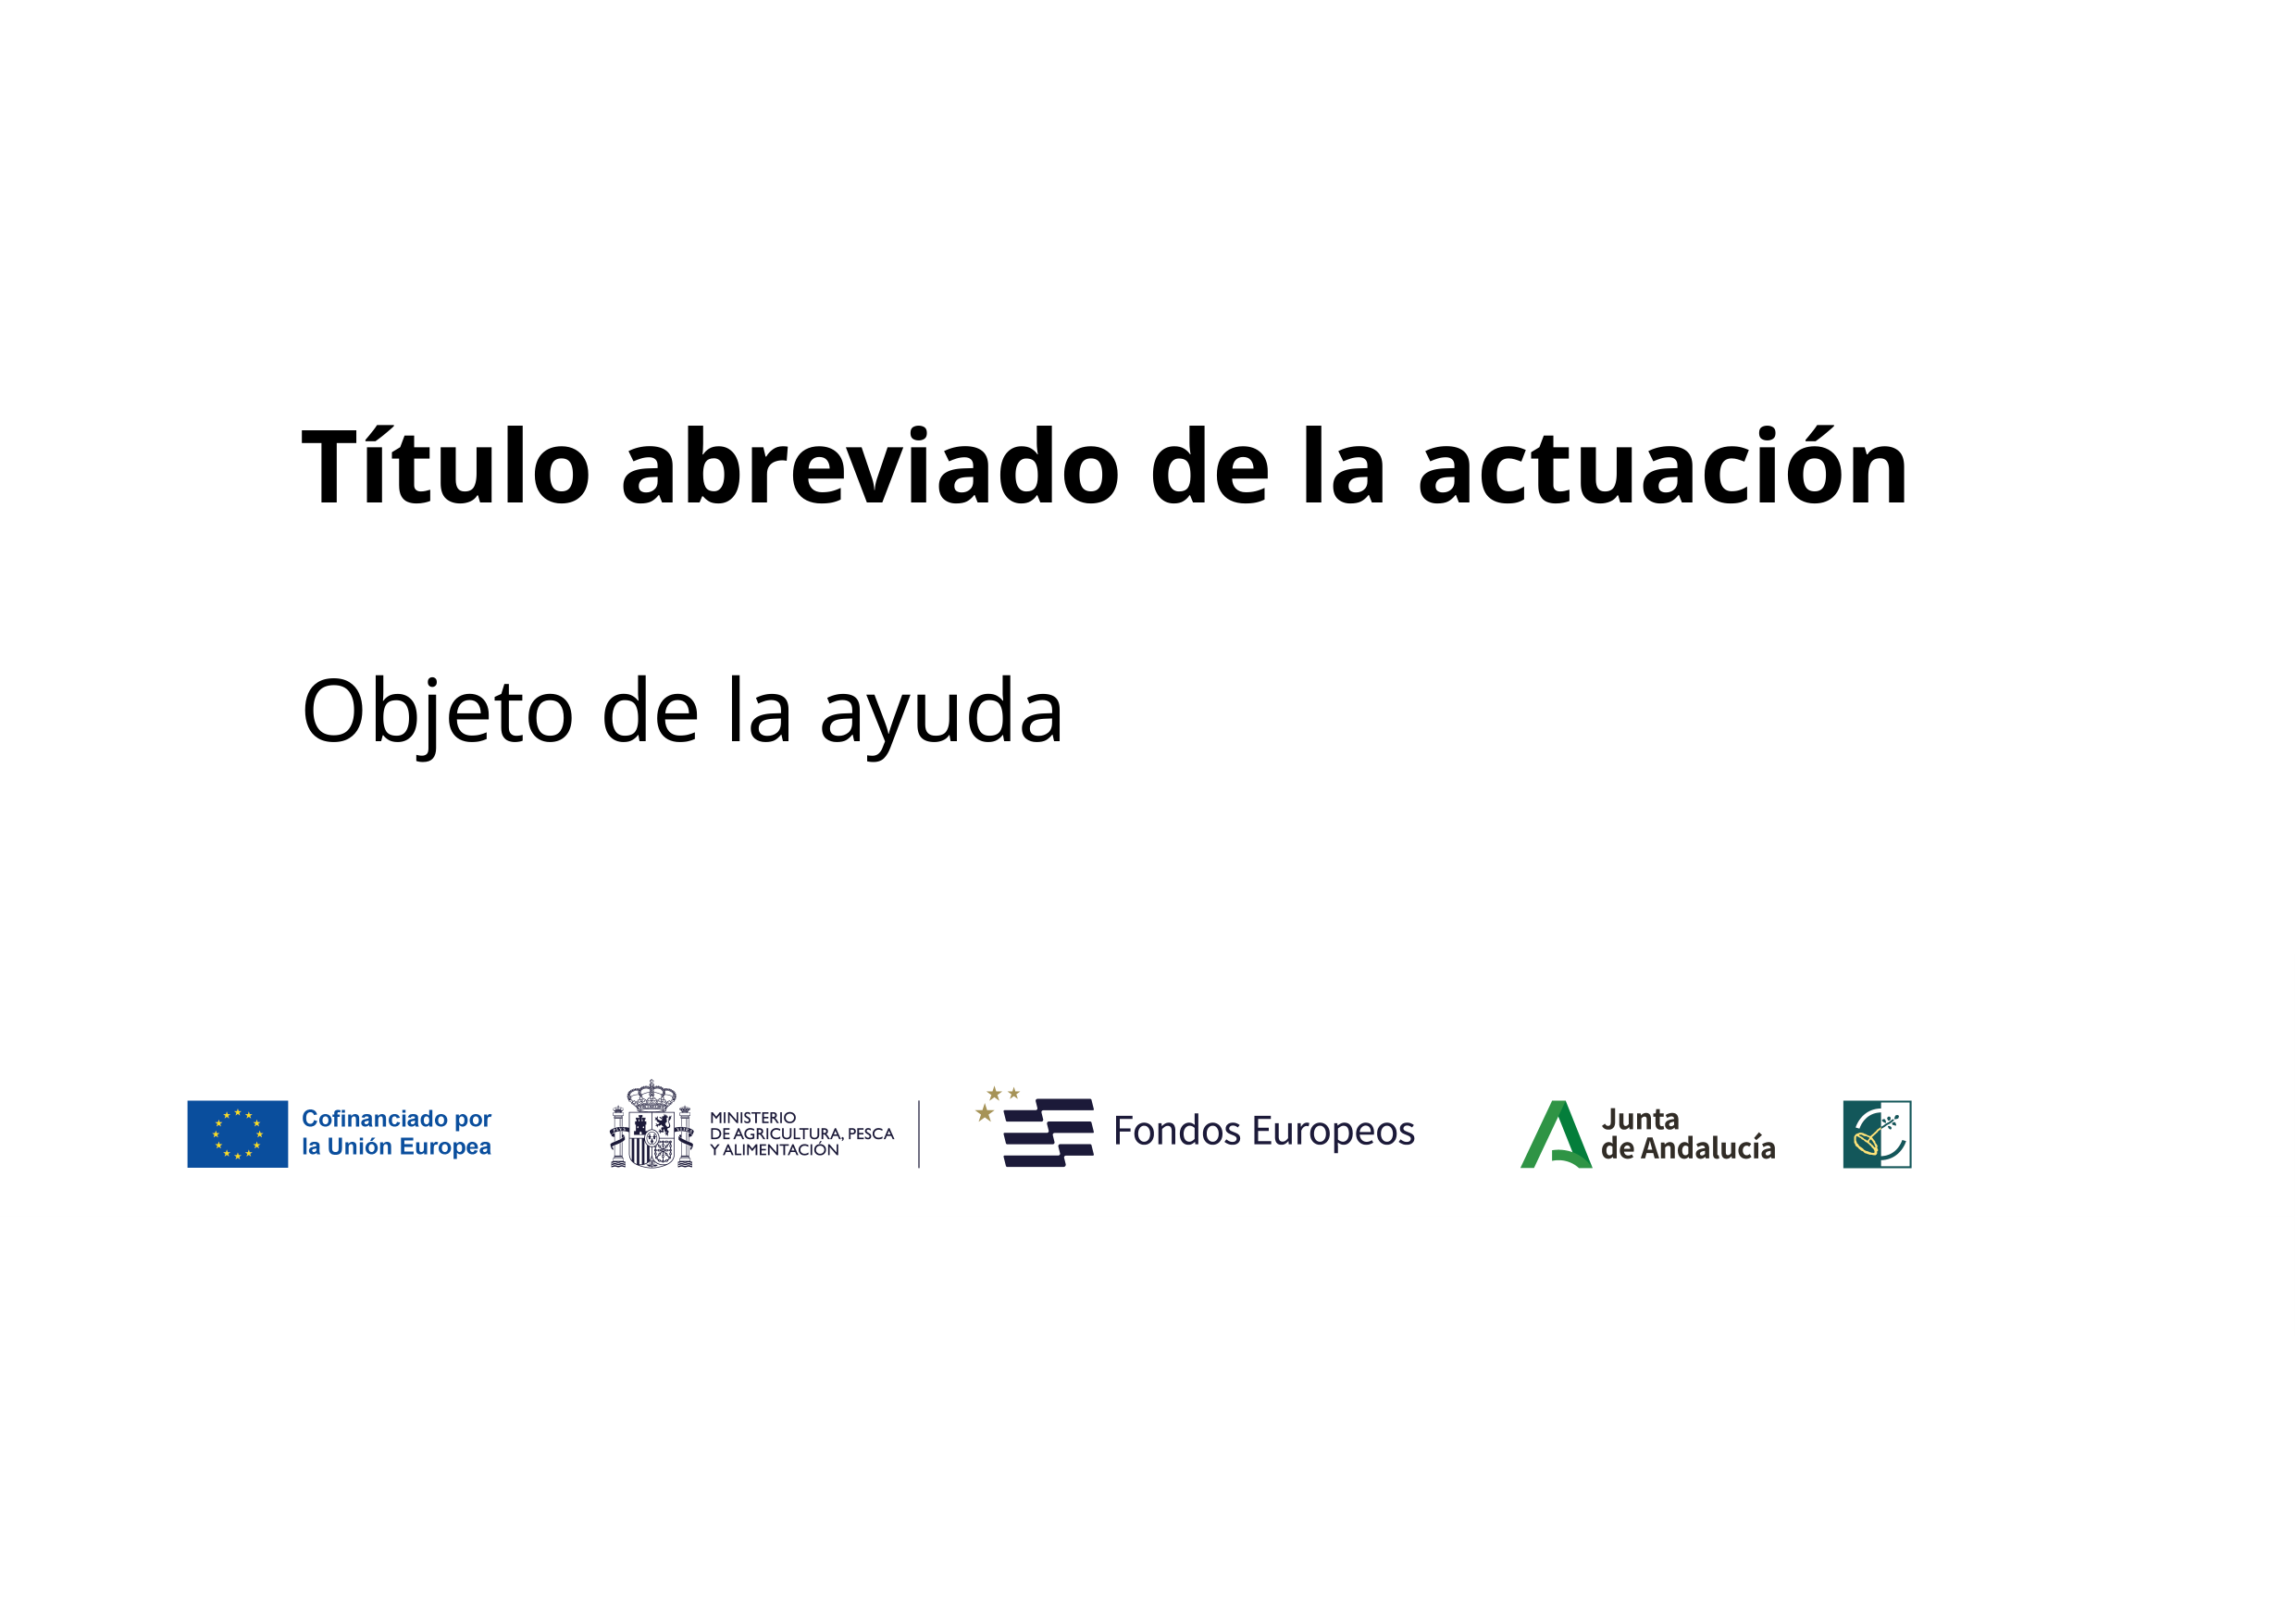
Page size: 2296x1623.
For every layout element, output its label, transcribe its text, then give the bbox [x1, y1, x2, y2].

title Título abreviado de la actuación [287, 331, 2009, 530]
picture [0, 954, 2295, 1336]
subtitle Objeto de la ayuda [287, 659, 2009, 885]
